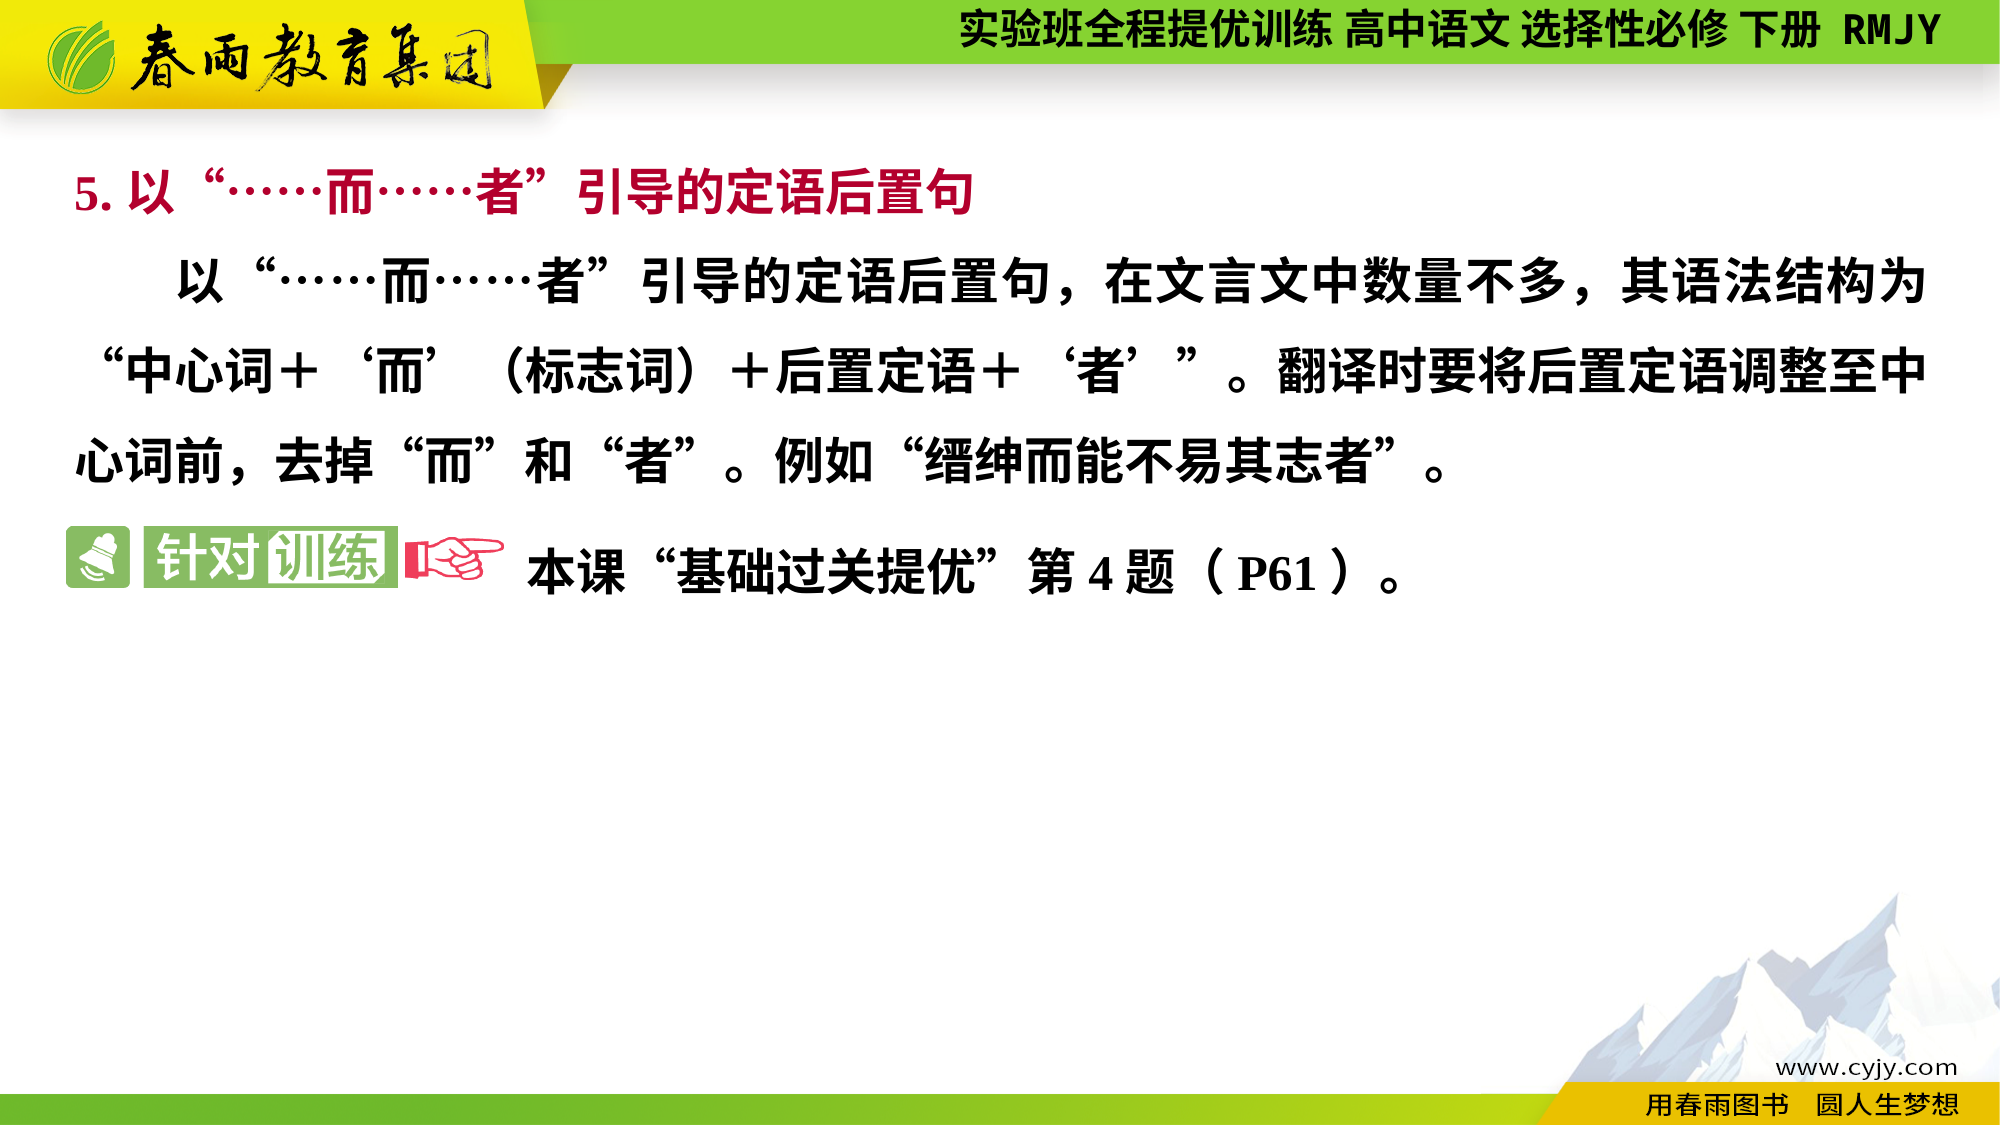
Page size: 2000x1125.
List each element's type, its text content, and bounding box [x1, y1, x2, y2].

list 5.以“……而……者”引导的定语后置句 以“……而……者”引导的定语后置句，在文言文中数量不多，其语法结构为“中心词＋‘而’（标志词）＋后置定语＋‘者’”。翻译时要将后置定语调整至中心词前，去掉“而”和“者”。例如“缙绅而能不易其志者”。 [59, 122, 1944, 502]
picture [0, 0, 2000, 1125]
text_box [66, 503, 1944, 599]
